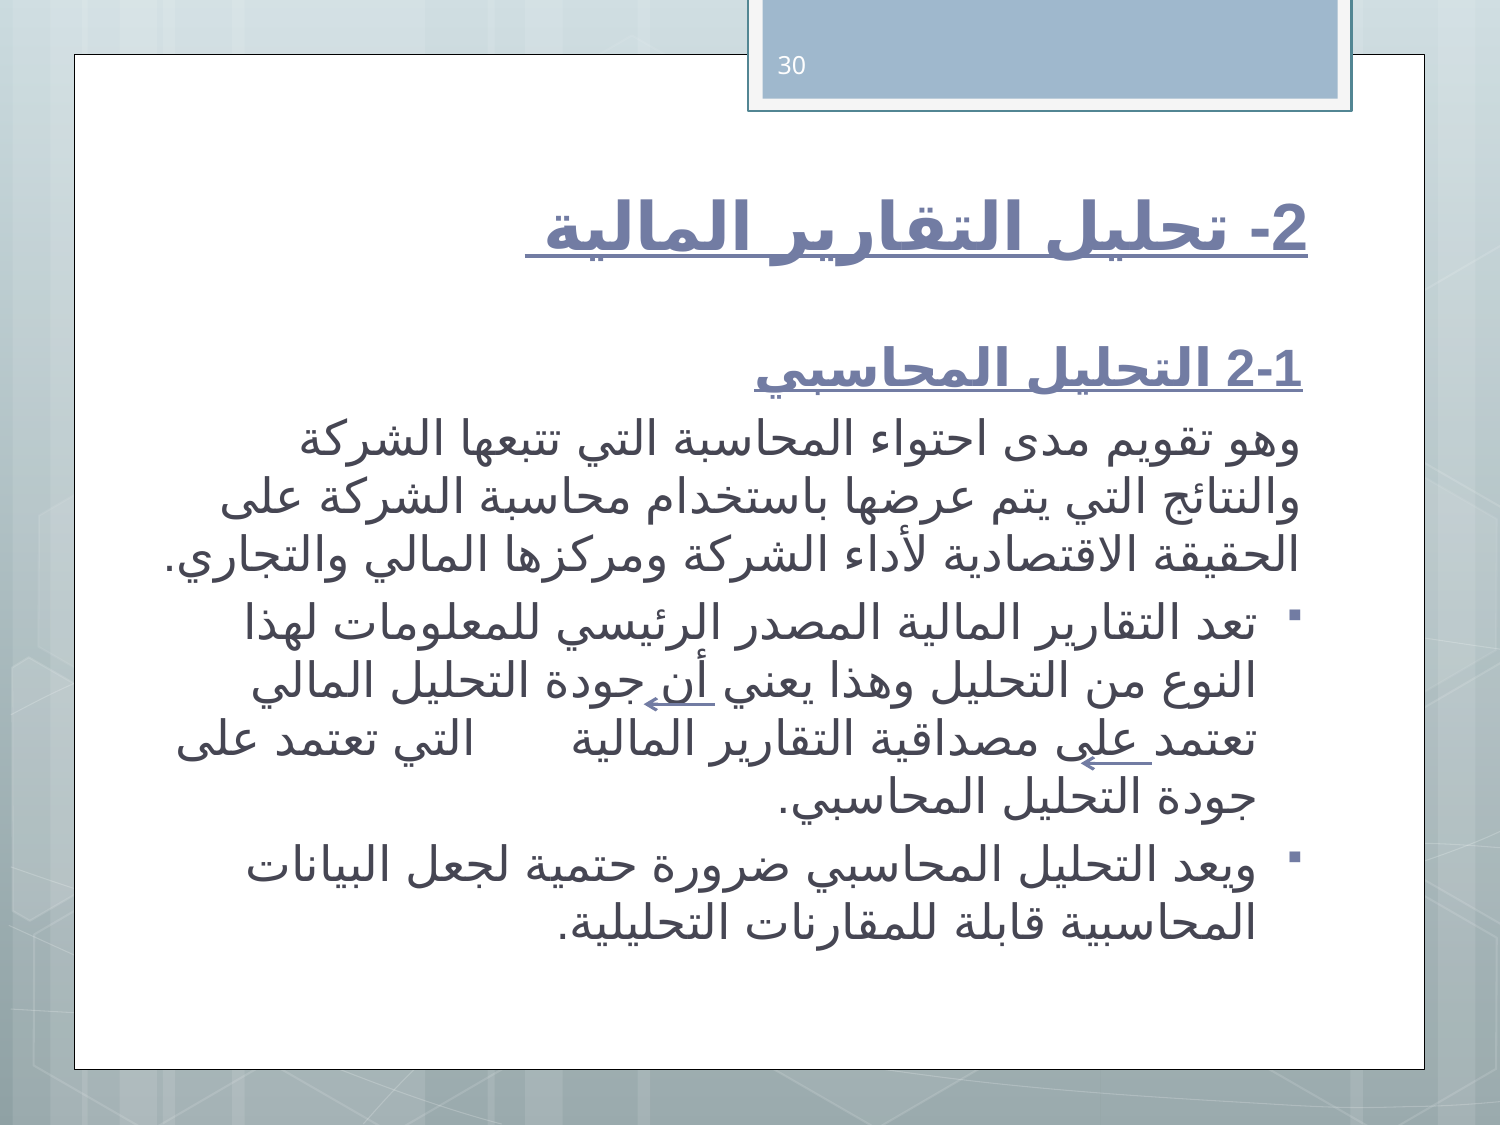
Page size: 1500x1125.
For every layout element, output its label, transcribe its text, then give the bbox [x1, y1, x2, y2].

list 2-1 التحليل المحاسبي وهو تقويم مدى احتواء المحاسبة التي تتبعها الشركة والنتائج التي يتم عرضها باستخدام محاسبة الشركة على الحقيقة الاقتصادية لأداء الشركة ومركزها المالي والتجاري. تعد التقارير المالية المصدر الرئيسي للمعلومات لهذا النوع من التحليل وهذا يعني أن جودة التحليل المالي تعتمد على مصداقية التقارير المالية التي تعتمد على جودة التحليل المحاسبي. ويعد التحليل المحاسبي ضرورة حتمية لجعل البيانات المحاسبية قابلة للمقارنات التحليلية. [135, 326, 1329, 1000]
slide_number 30 [762, 36, 982, 97]
title 2- تحليل التقارير المالية [171, 149, 1324, 272]
